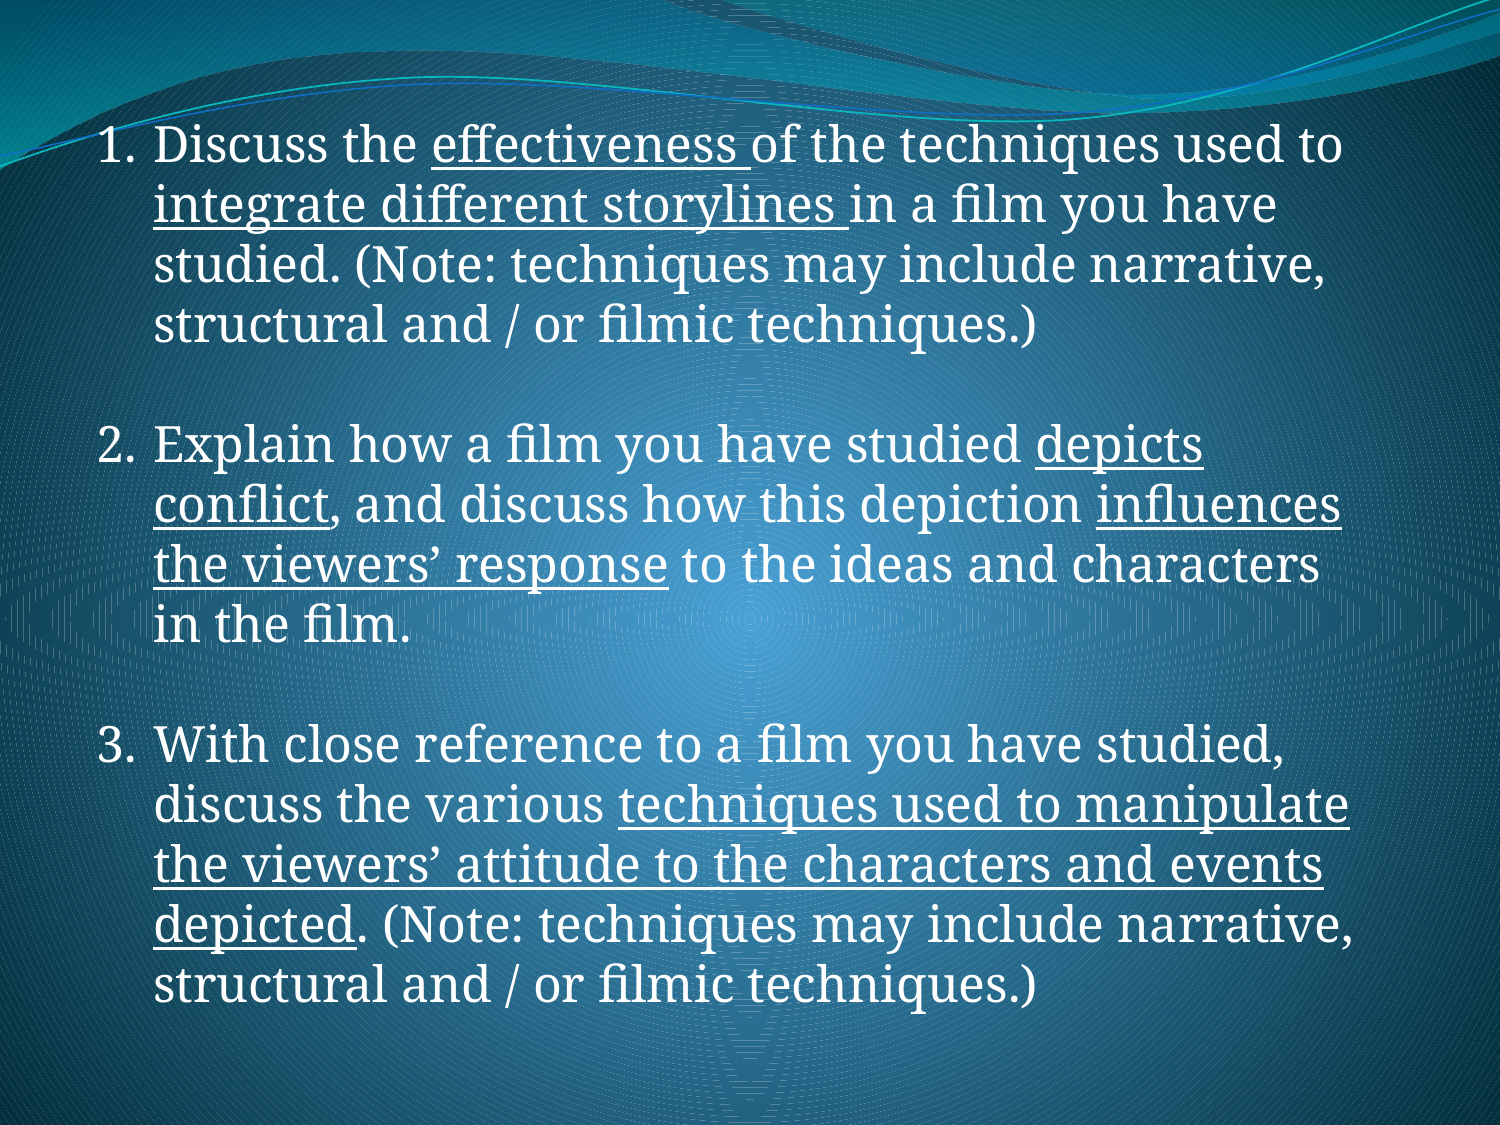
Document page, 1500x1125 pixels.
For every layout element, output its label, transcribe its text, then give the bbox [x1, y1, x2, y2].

text_box Discuss the effectiveness of the techniques used to integrate different storylines in a film you have studied. (Note: techniques may include narrative, structural and / or filmic techniques.) Explain how a film you have studied depicts conflict, and discuss how this depiction influences the viewers’ response to the ideas and characters in the film. With close reference to a film you have studied, discuss the various techniques used to manipulate the viewers’ attitude to the characters and events depicted. (Note: techniques may include narrative, structural and / or filmic techniques.) [82, 105, 1395, 1066]
